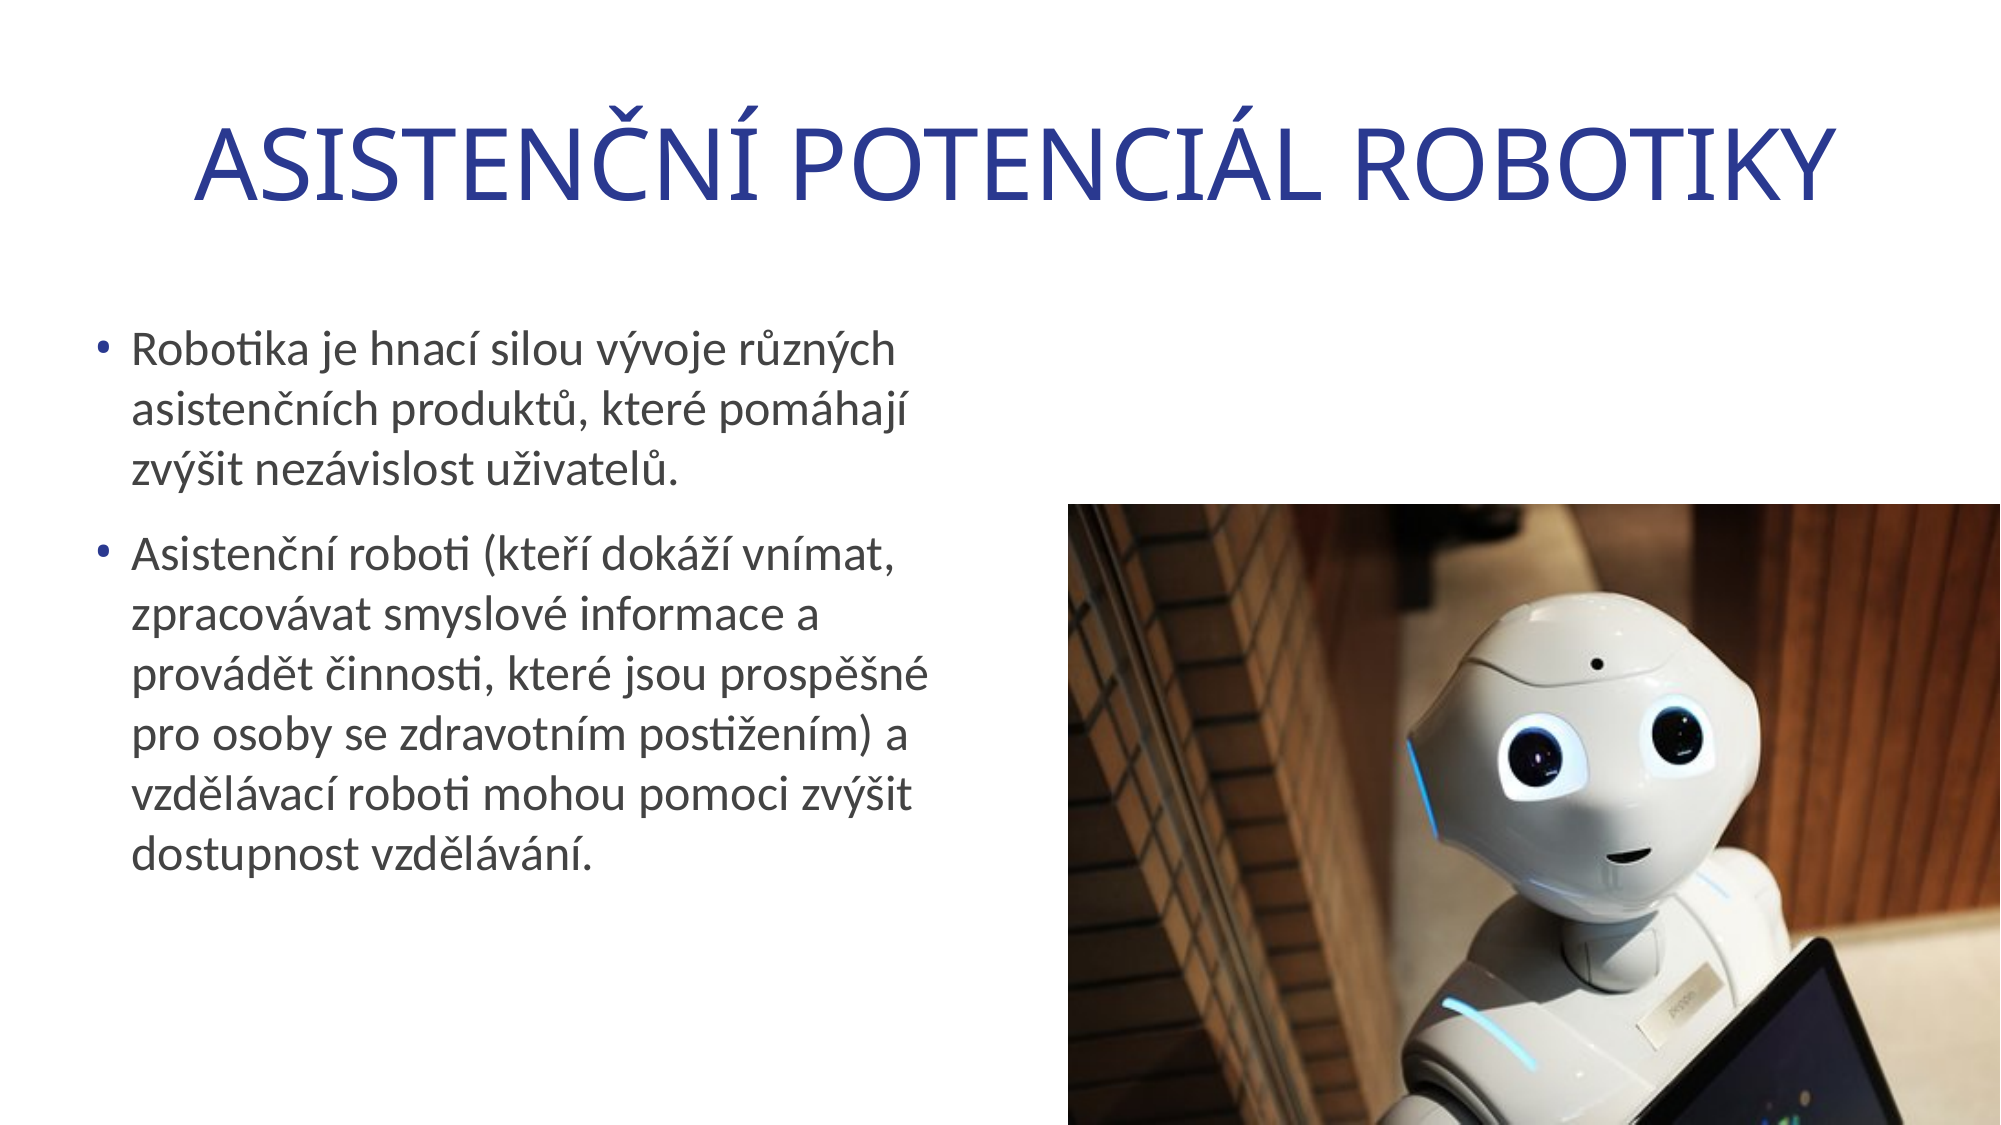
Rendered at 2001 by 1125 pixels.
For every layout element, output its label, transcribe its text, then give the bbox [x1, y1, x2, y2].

title ASISTENČNÍ POTENCIÁL ROBOTIKY [154, 59, 1880, 278]
picture [1068, 503, 2000, 1125]
list Robotika je hnací silou vývoje různých asistenčních produktů, které pomáhají zvýšit nezávislost uživatelů. Asistenční roboti (kteří dokáží vnímat, zpracovávat smyslové informace a provádět činnosti, které jsou prospěšné pro osoby se zdravotním postižením) a vzdělávací roboti mohou pomoci zvýšit dostupnost vzdělávání. [79, 307, 1017, 1022]
